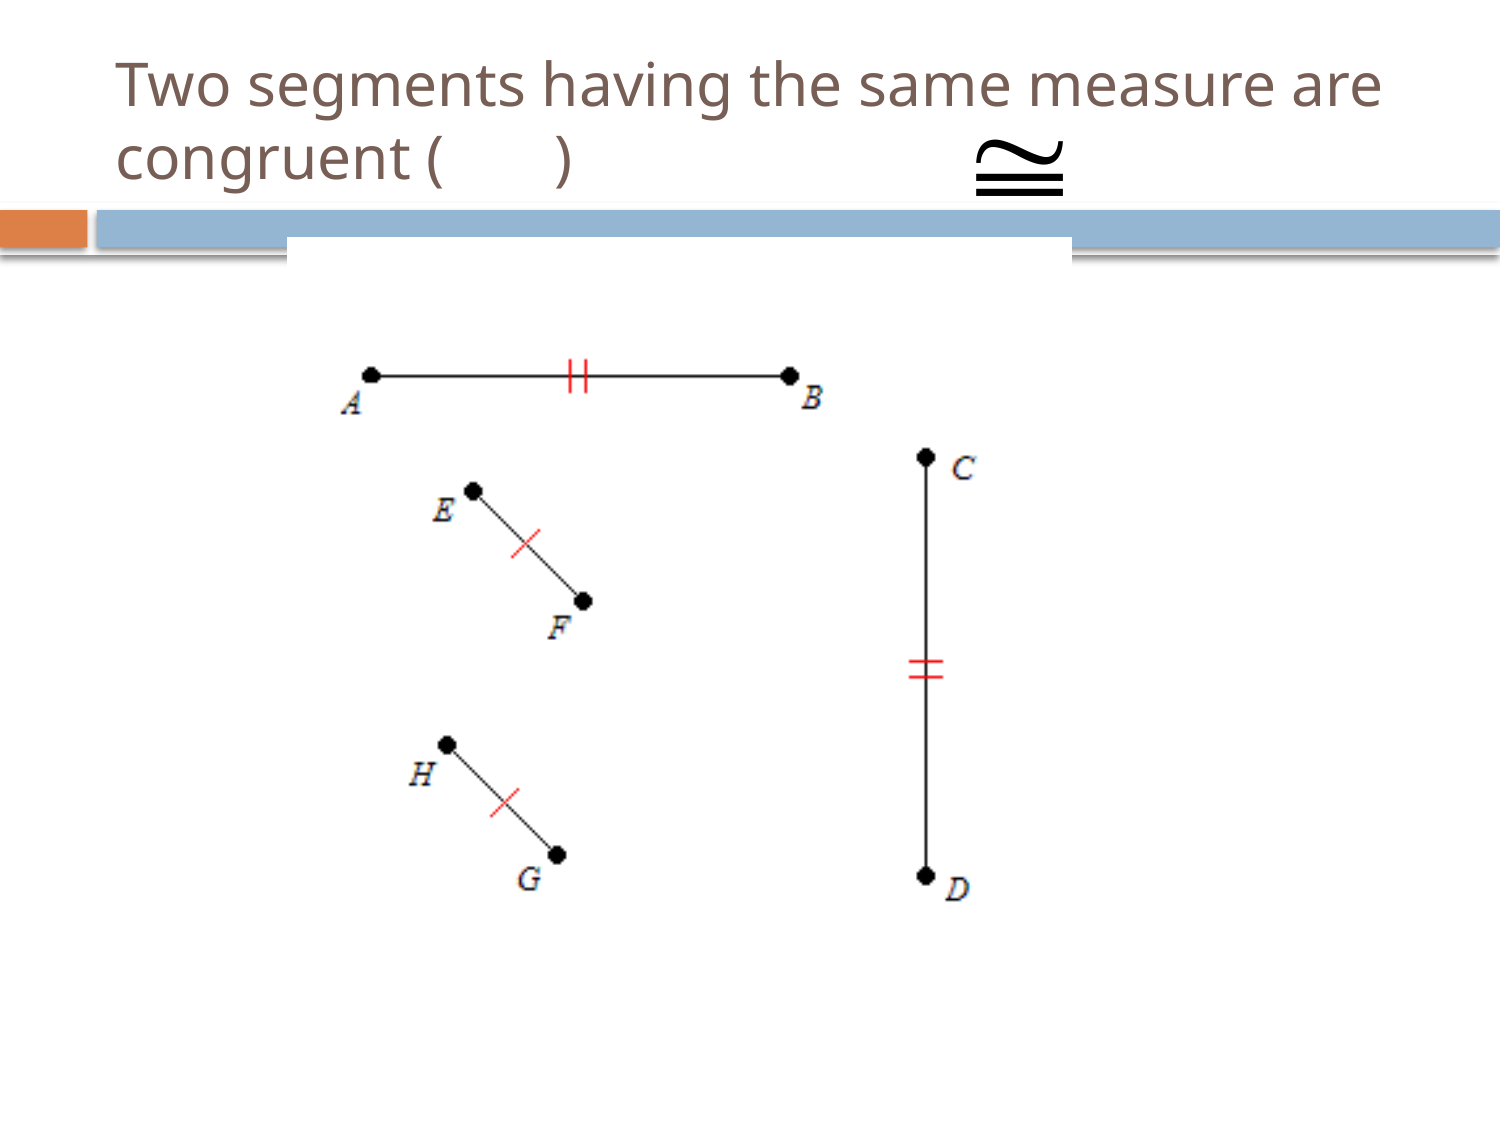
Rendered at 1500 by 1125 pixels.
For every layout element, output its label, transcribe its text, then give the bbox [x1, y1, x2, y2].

picture [287, 237, 1073, 1023]
title Two segments having the same measure are congruent ( ) [100, 37, 1438, 200]
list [937, 112, 1076, 238]
